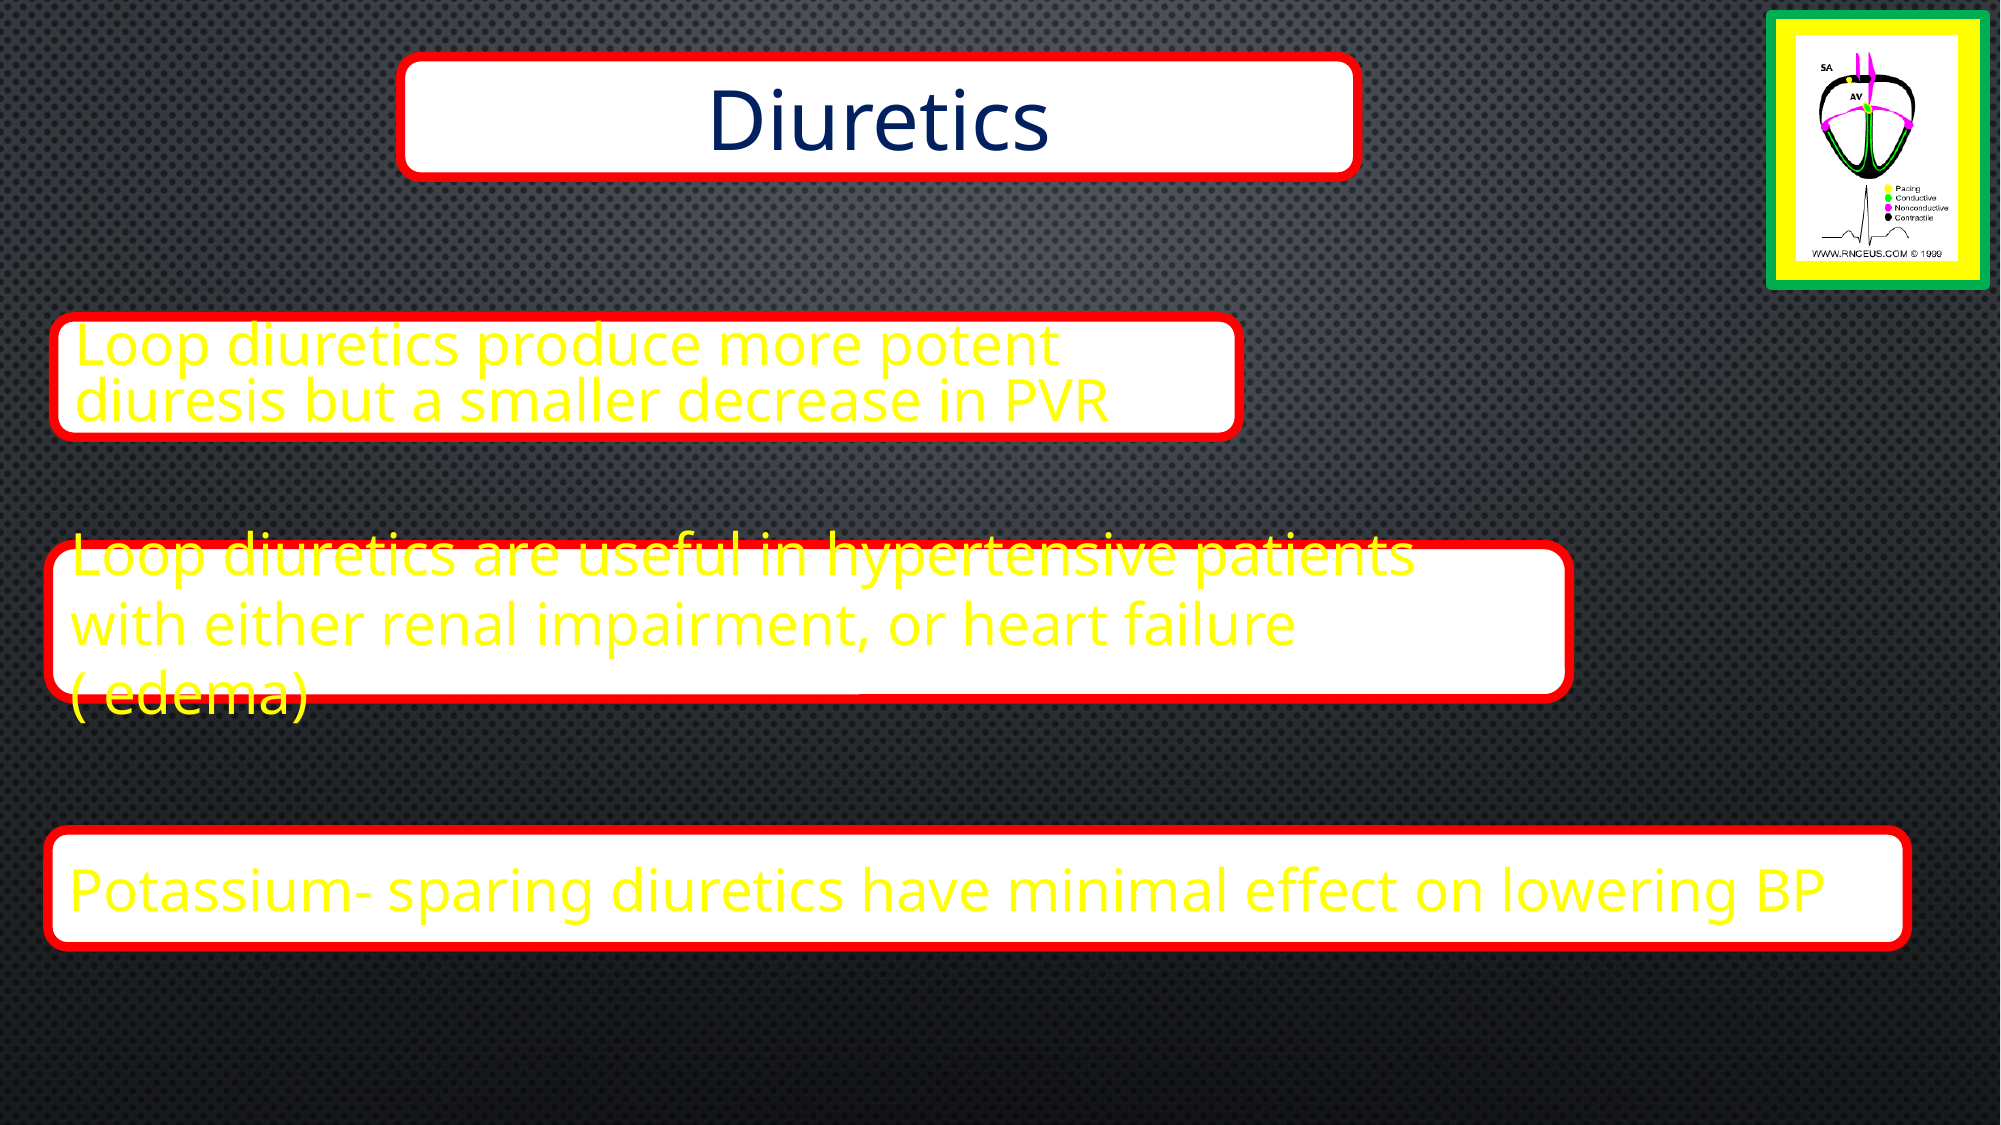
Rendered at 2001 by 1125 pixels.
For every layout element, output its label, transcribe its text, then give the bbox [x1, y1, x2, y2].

text_box Loop diuretics produce more potent diuresis but a smaller decrease in PVR [52, 315, 1241, 439]
text_box Loop diuretics are useful in hypertensive patients with either renal impairment, or heart failure ( edema) [46, 542, 1572, 701]
picture [1795, 35, 1959, 261]
text_box Diuretics [398, 55, 1360, 179]
text_box Potassium- sparing diuretics have minimal effect on lowering BP [46, 828, 1909, 949]
text_box [1770, 13, 1987, 287]
